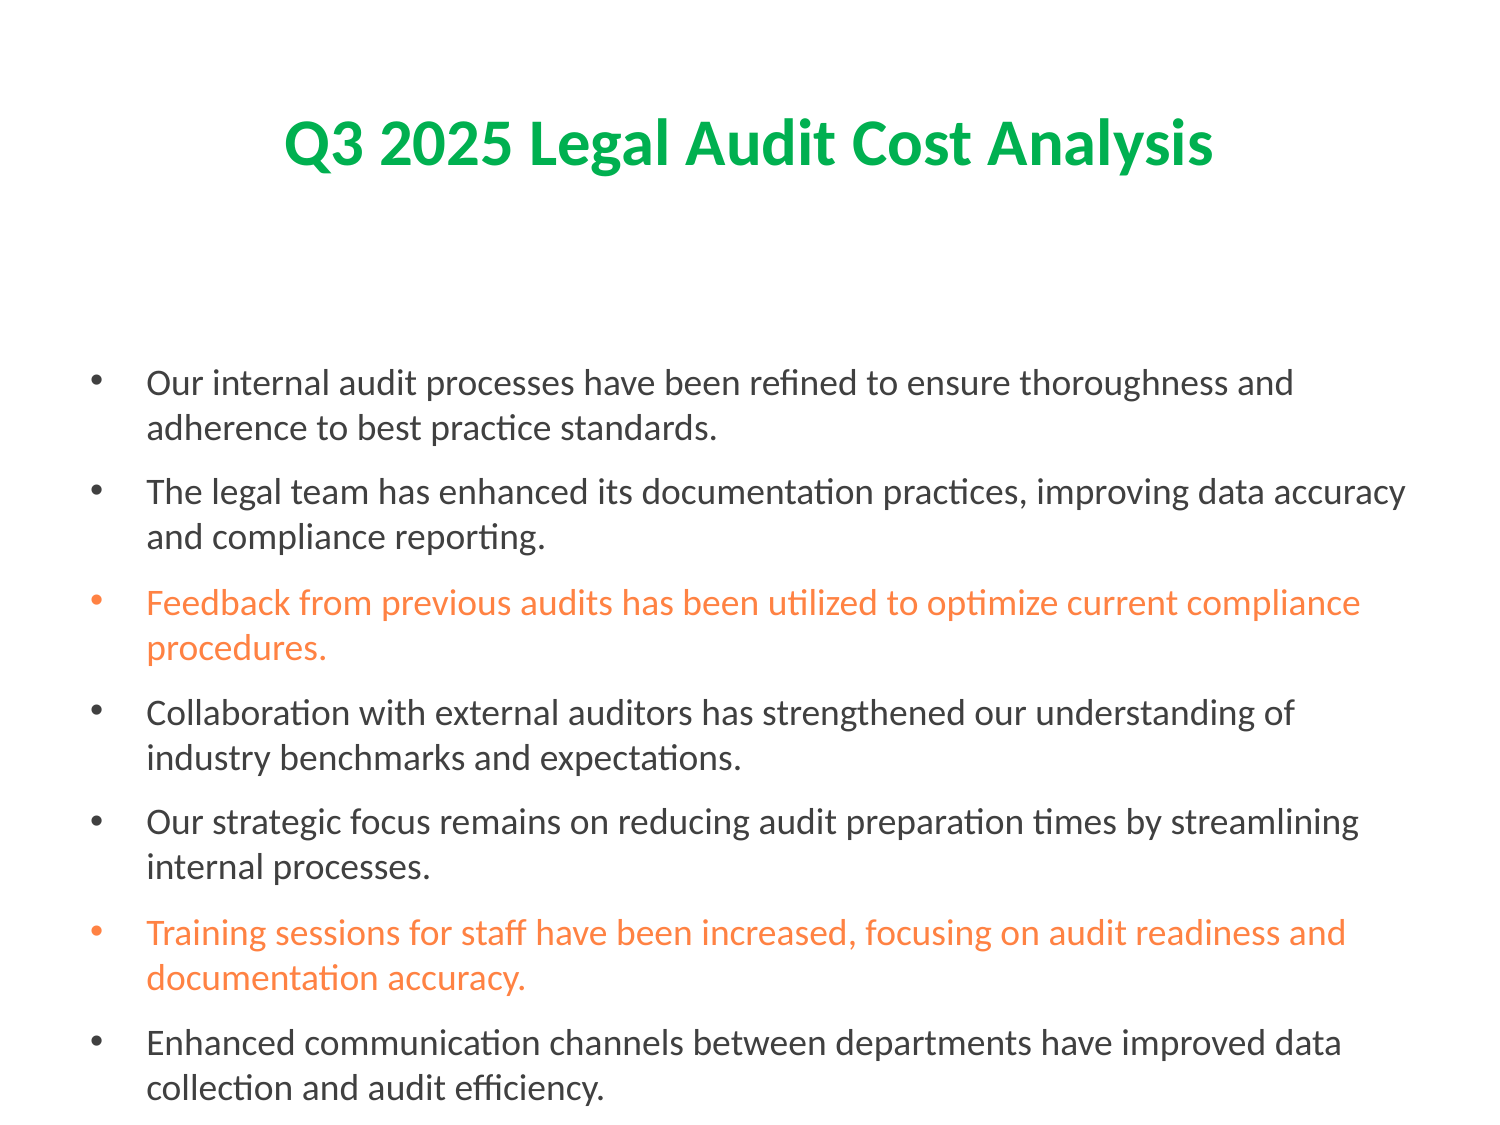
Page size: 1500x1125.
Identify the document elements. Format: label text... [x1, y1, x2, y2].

title Q3 2025 Legal Audit Cost Analysis [75, 45, 1425, 233]
list Our internal audit processes have been refined to ensure thoroughness and adherence to best practice standards. The legal team has enhanced its documentation practices, improving data accuracy and compliance reporting. Feedback from previous audits has been utilized to optimize current compliance procedures. Collaboration with external auditors has strengthened our understanding of industry benchmarks and expectations. Our strategic focus remains on reducing audit preparation times by streamlining internal processes. Training sessions for staff have been increased, focusing on audit readiness and documentation accuracy. Enhanced communication channels between departments have improved data collection and audit efficiency. [75, 262, 1425, 1005]
